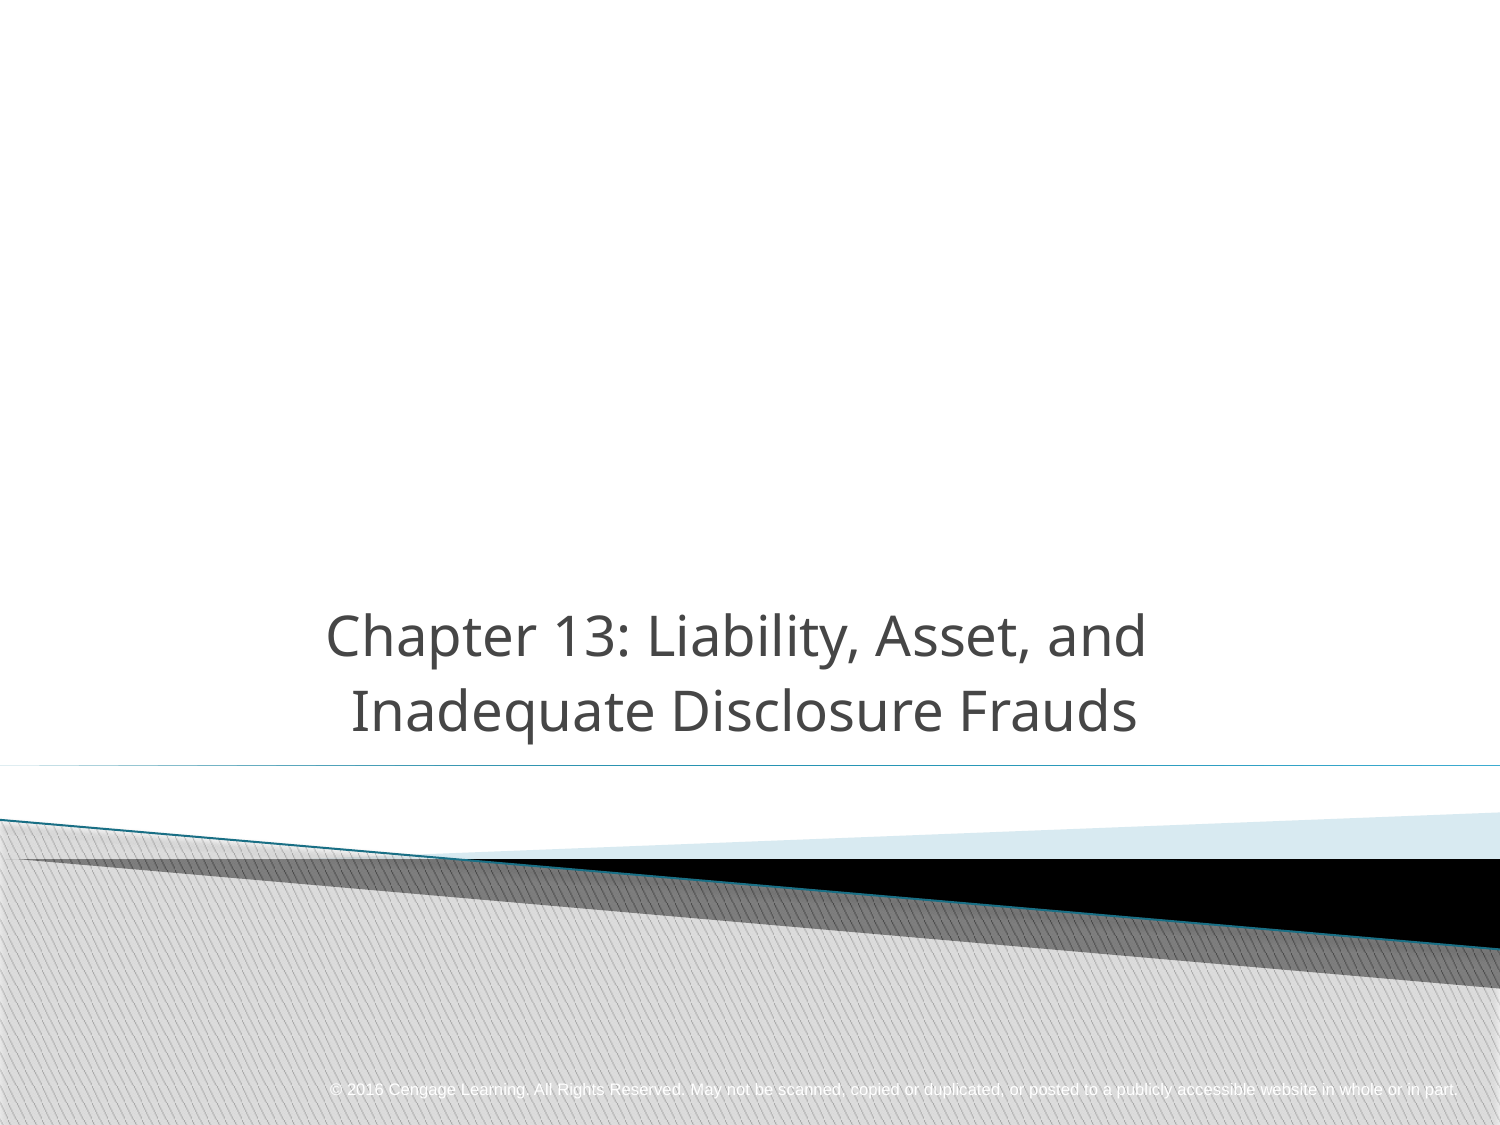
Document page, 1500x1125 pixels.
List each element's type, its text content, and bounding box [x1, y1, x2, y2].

picture [5, 859, 1500, 989]
text_box © 2016 Cengage Learning. All Rights Reserved. May not be scanned, copied or duplicated, or posted to a publicly accessible website in whole or in part. [37, 1018, 1475, 1107]
subtitle Chapter 13: Liability, Asset, and Inadequate Disclosure Frauds [112, 592, 1388, 790]
